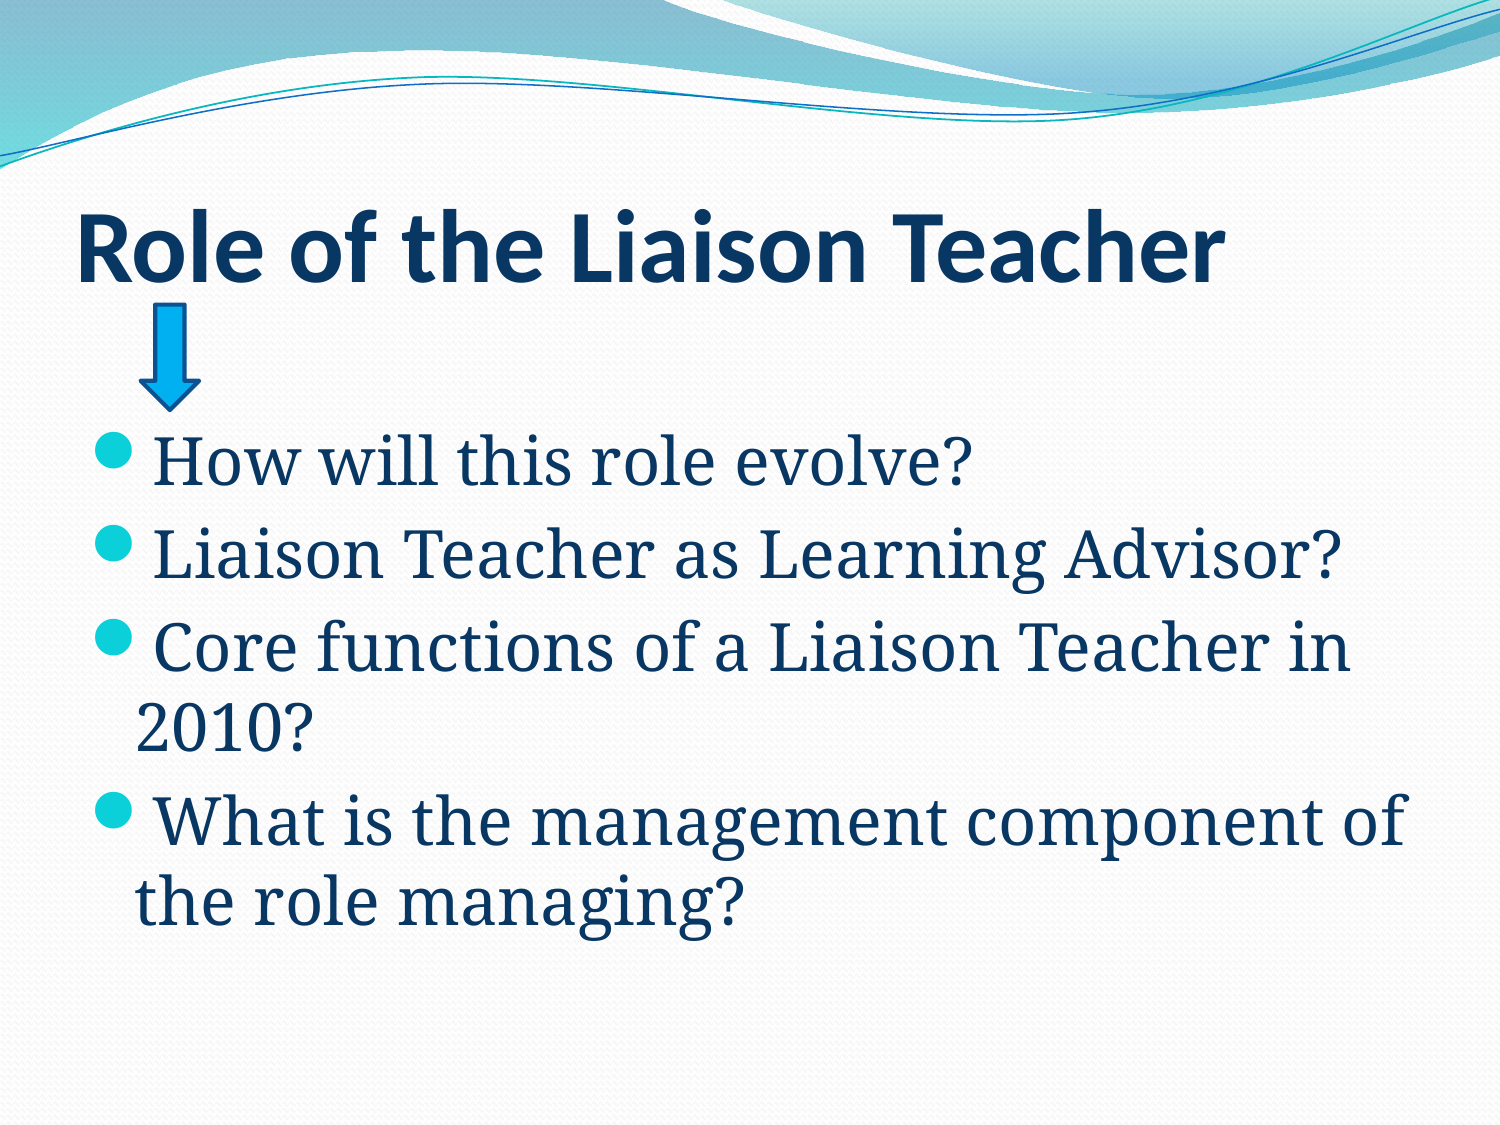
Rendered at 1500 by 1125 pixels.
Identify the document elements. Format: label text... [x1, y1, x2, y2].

list How will this role evolve? Liaison Teacher as Learning Advisor? Core functions of a Liaison Teacher in 2010? What is the management component of the role managing? [75, 317, 1425, 1038]
title Role of the Liaison Teacher [75, 115, 1425, 303]
text_box [138, 302, 202, 413]
